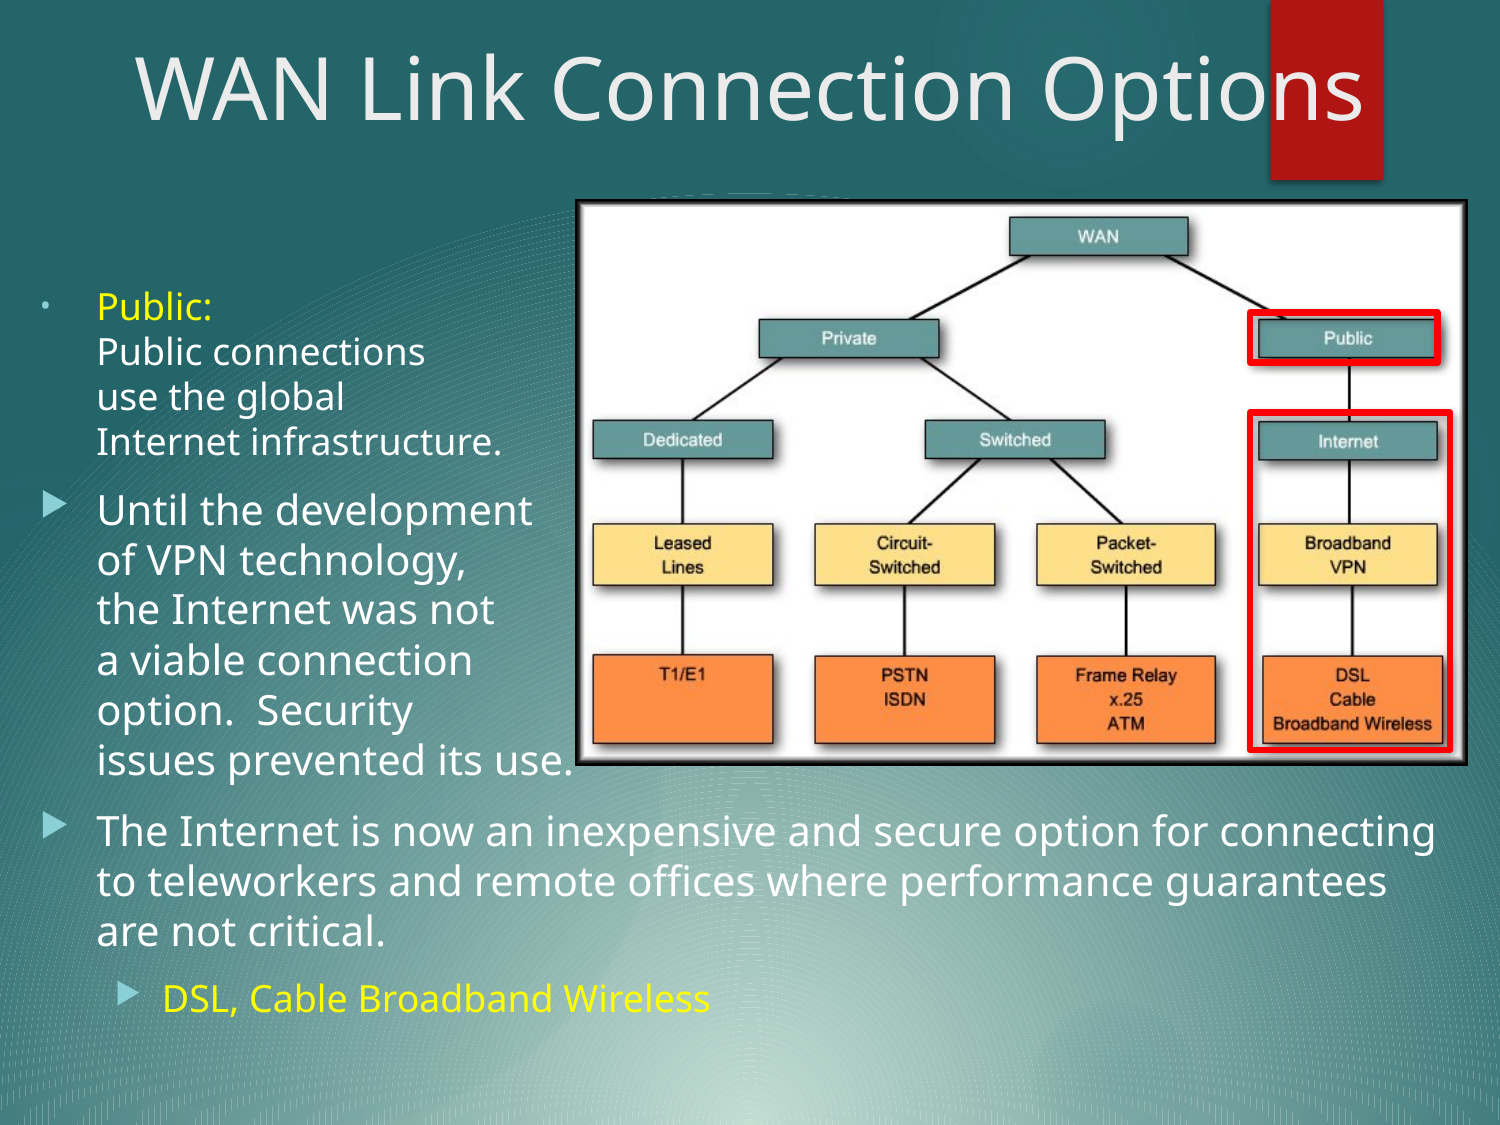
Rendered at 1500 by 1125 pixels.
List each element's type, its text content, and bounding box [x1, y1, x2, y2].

title WAN Link Connection Options [24, 24, 1475, 138]
picture [574, 199, 1468, 767]
list Public: Public connections use the global Internet infrastructure. Until the development of VPN technology, the Internet was not a viable connection option. Security issues prevented its use. The Internet is now an inexpensive and secure option for connecting to teleworkers and remote offices where performance guarantees are not critical. DSL, Cable Broadband Wireless [24, 275, 1475, 1125]
